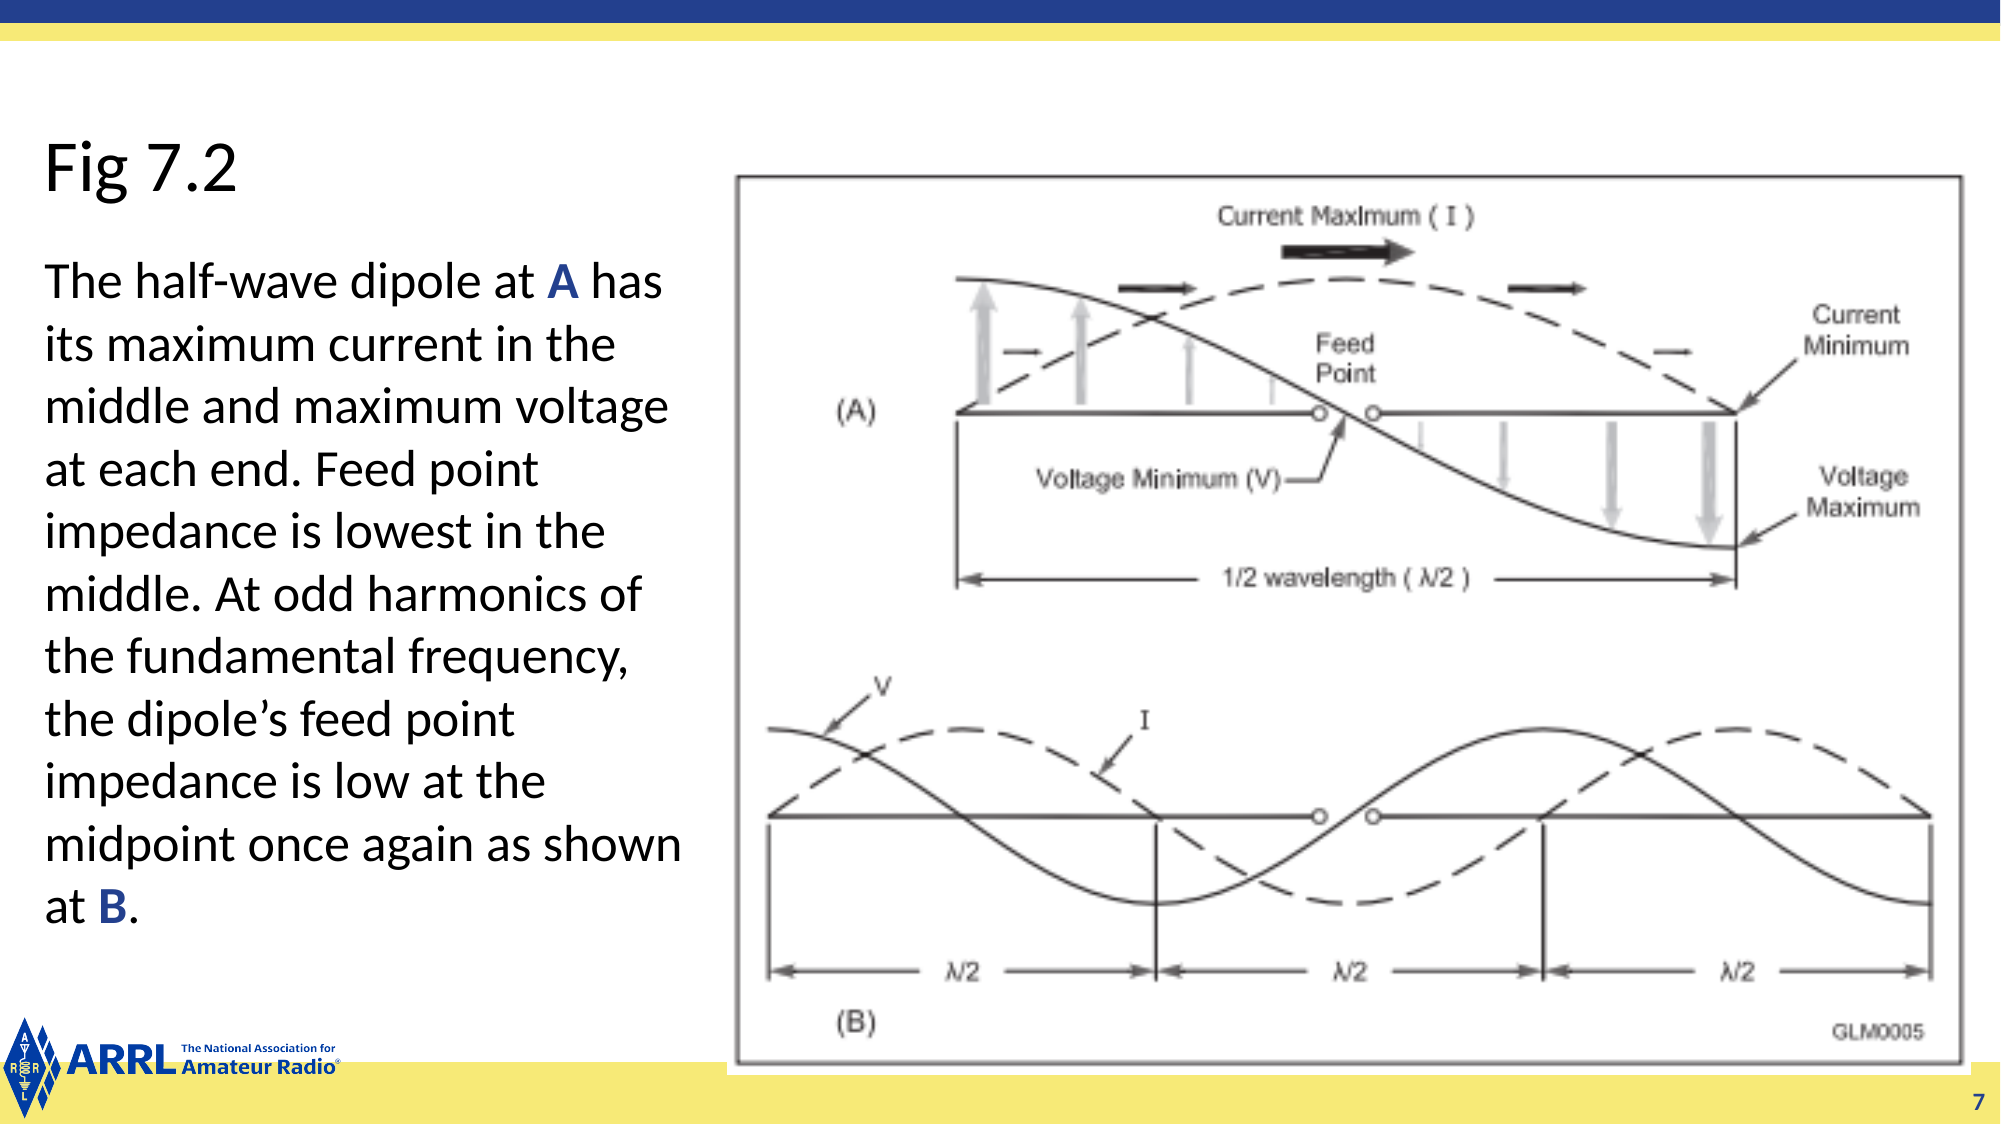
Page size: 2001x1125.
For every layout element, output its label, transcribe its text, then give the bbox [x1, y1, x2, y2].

title Fig 7.2 [29, 96, 292, 239]
picture [727, 162, 1971, 1075]
picture [1, 1015, 342, 1121]
text_box The half-wave dipole at A has its maximum current in the middle and maximum voltage at each end. Feed point impedance is lowest in the middle. At odd harmonics of the fundamental frequency, the dipole’s feed point impedance is low at the midpoint once again as shown at B. [29, 239, 713, 942]
